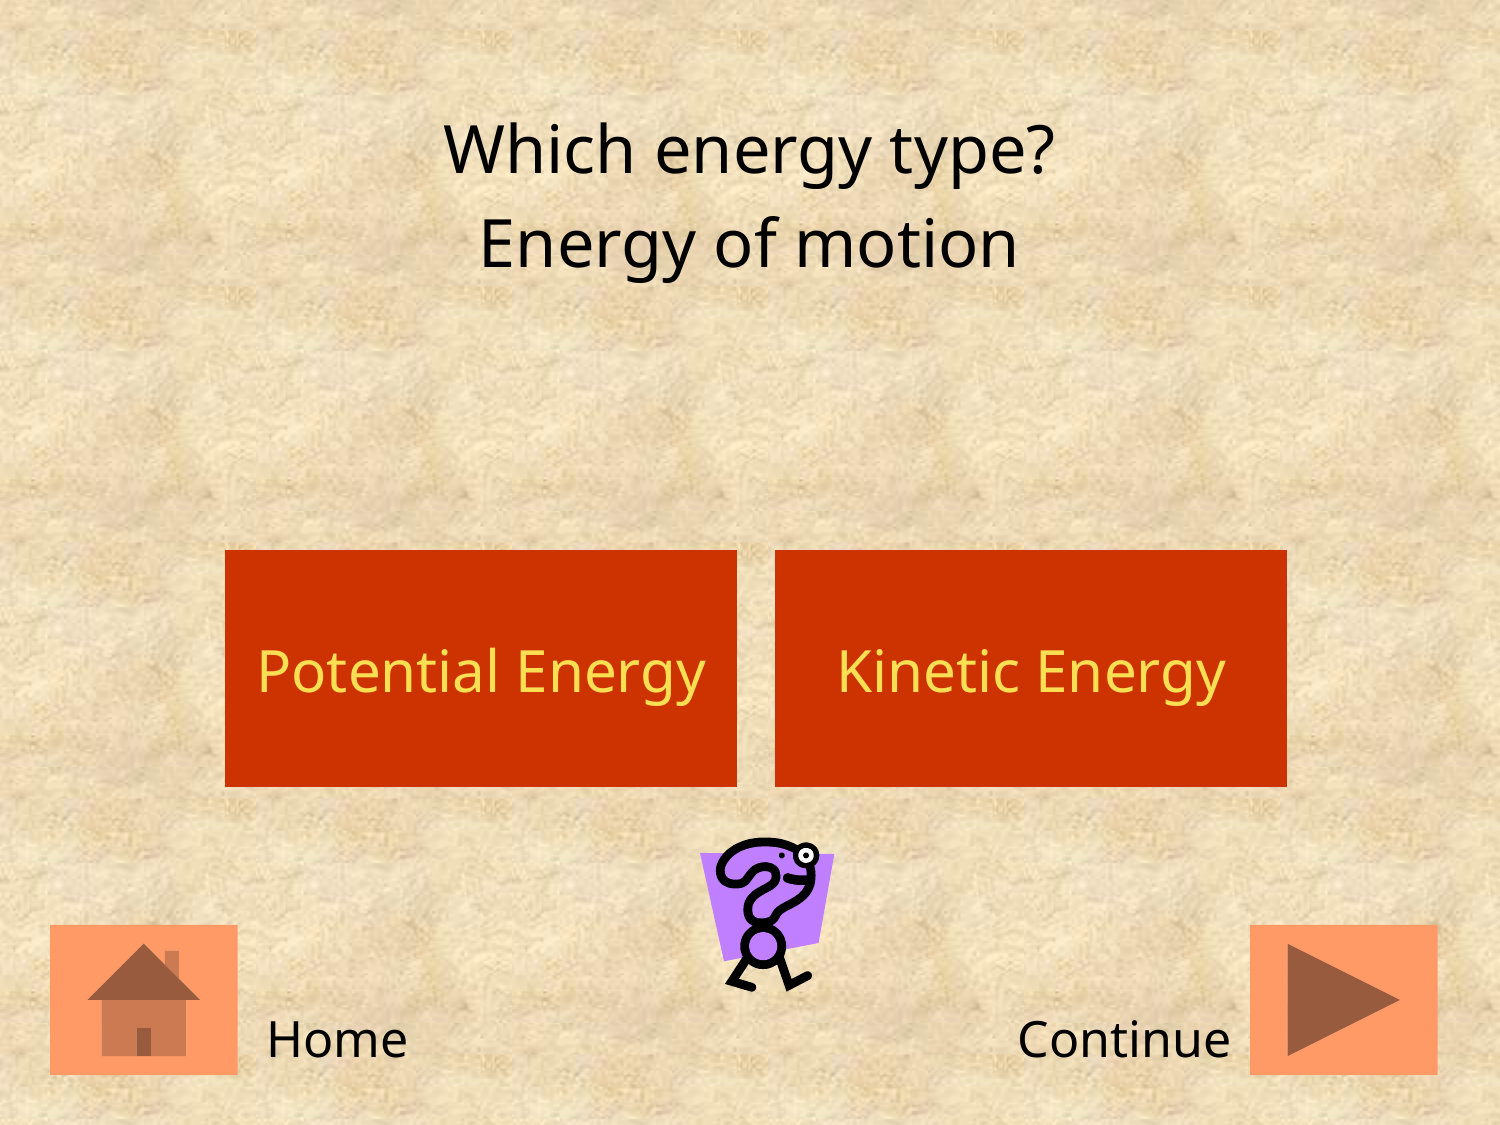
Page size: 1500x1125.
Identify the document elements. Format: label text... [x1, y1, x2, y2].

text_box Home [249, 999, 425, 1075]
picture [0, 0, 1500, 1125]
text_box [50, 924, 238, 1075]
text_box Which energy type? Energy of motion [224, 99, 1275, 388]
text_box [1250, 924, 1438, 1075]
text_box Continue [999, 999, 1250, 1075]
text_box Kinetic Energy [774, 549, 1288, 788]
text_box Potential Energy [224, 549, 738, 788]
